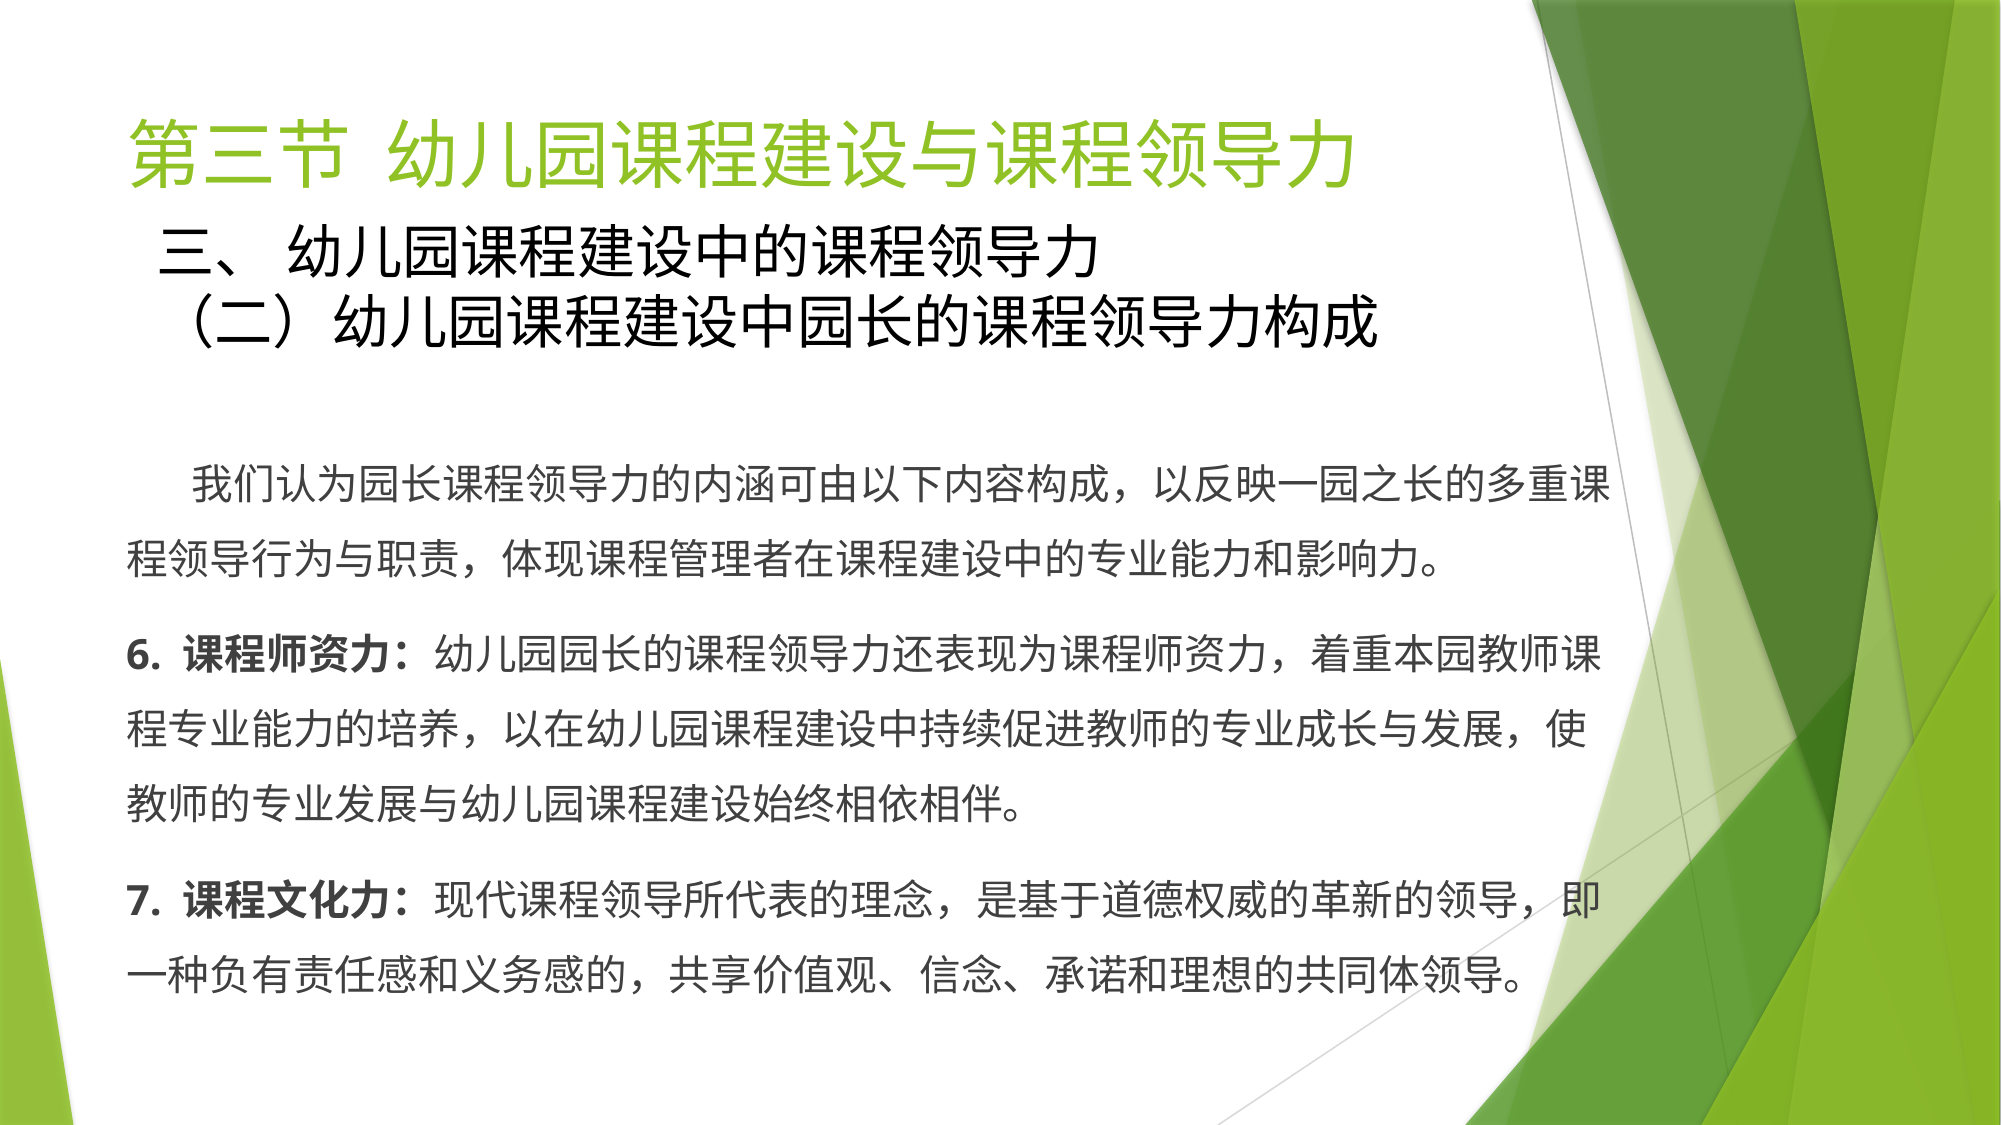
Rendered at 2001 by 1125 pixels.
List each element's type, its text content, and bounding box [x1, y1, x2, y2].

title 第三节 幼儿园课程建设与课程领导力 [111, 99, 1522, 317]
list 我们认为园长课程领导力的内涵可由以下内容构成，以反映一园之长的多重课程领导行为与职责，体现课程管理者在课程建设中的专业能力和影响力。 6. 课程师资力：幼儿园园长的课程领导力还表现为课程师资力，着重本园教师课程专业能力的培养，以在幼儿园课程建设中持续促进教师的专业成长与发展，使教师的专业发展与幼儿园课程建设始终相依相伴。 7. 课程文化力：现代课程领导所代表的理念，是基于道德权威的革新的领导，即一种负有责任感和义务感的，共享价值观、信念、承诺和理想的共同体领导。 [111, 425, 1639, 1094]
text_box 三、 幼儿园课程建设中的课程领导力 （二）幼儿园课程建设中园长的课程领导力构成 [141, 208, 1451, 363]
